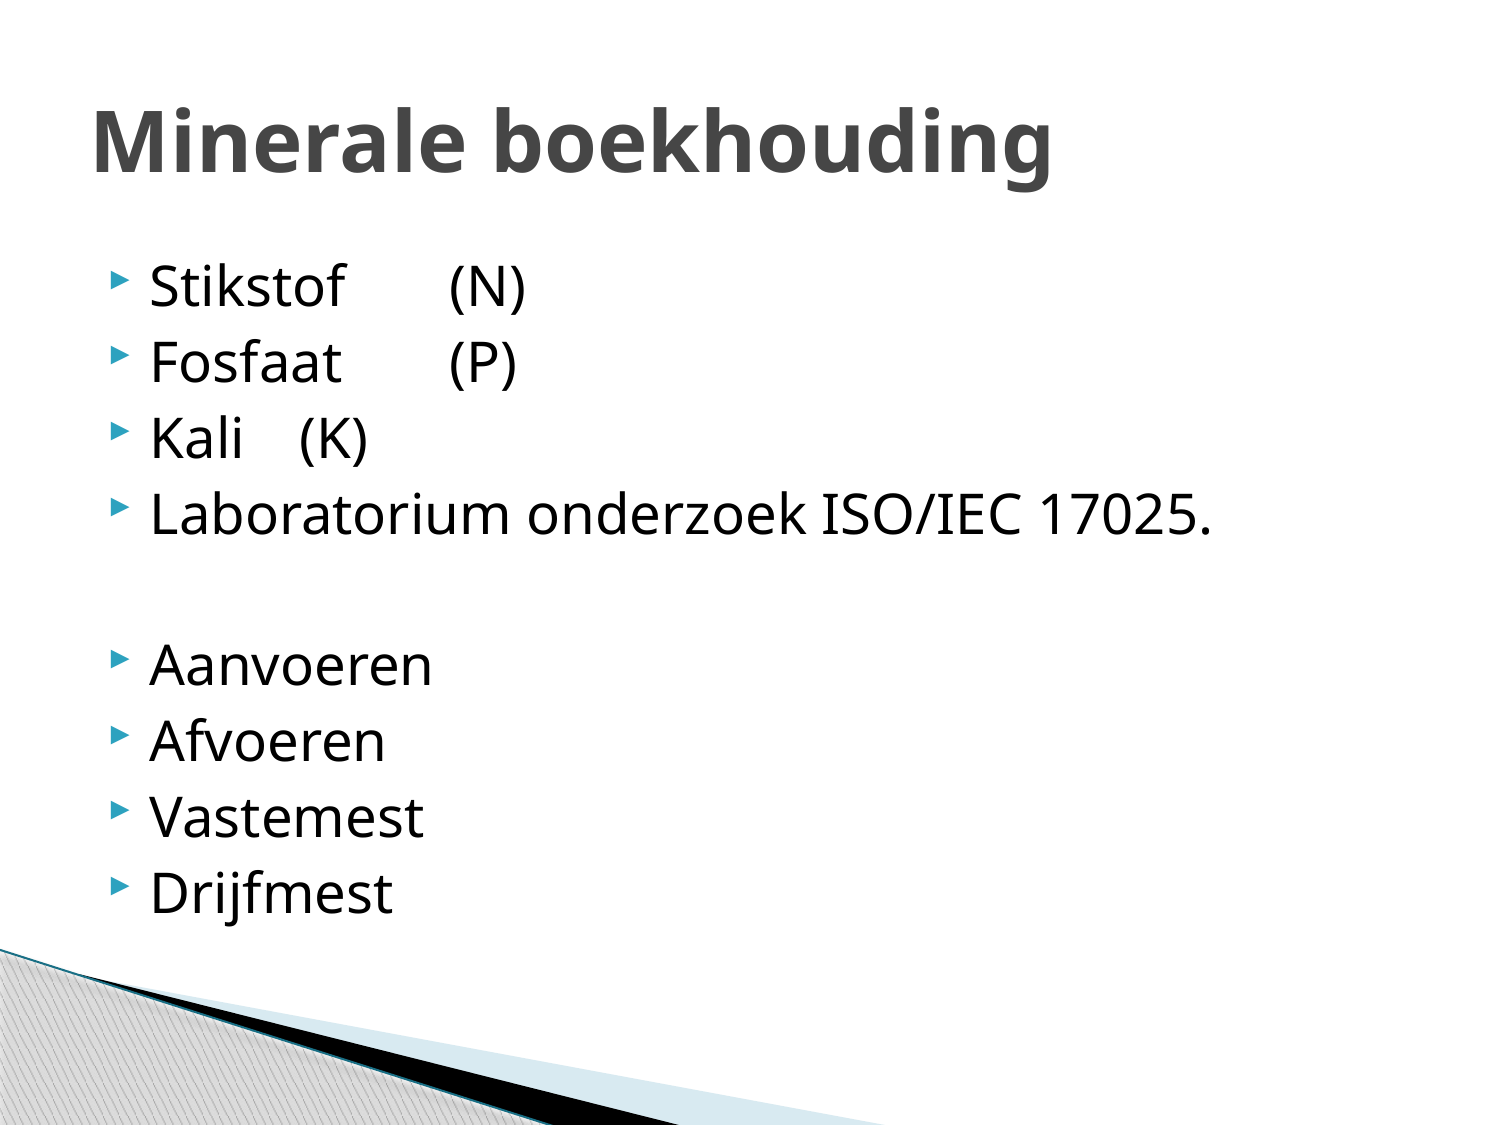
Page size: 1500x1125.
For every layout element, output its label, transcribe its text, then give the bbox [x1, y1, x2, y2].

list Stikstof (N) Fosfaat (P) Kali (K) Laboratorium onderzoek ISO/IEC 17025. Aanvoeren Afvoeren Vastemest Drijfmest [75, 243, 1425, 986]
title Minerale boekhouding [75, 45, 1425, 233]
